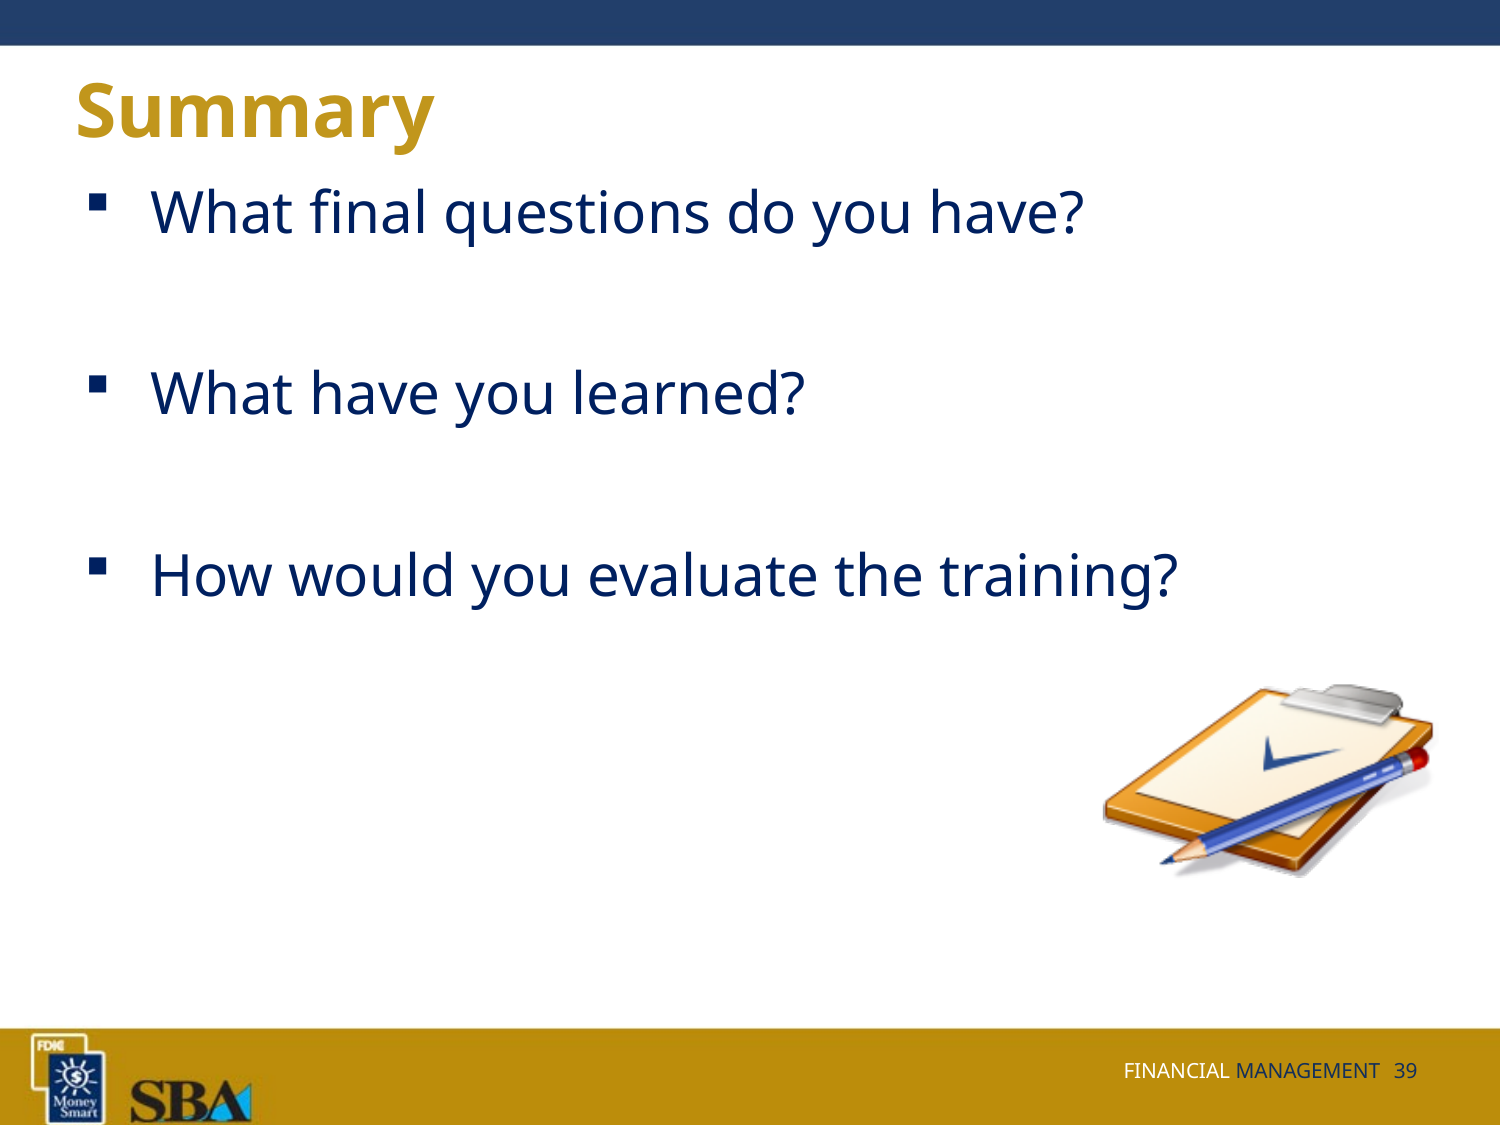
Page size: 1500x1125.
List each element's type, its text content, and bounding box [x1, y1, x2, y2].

title Summary [74, 61, 1426, 163]
list What final questions do you have? What have you learned? How would you evaluate the training? [74, 174, 1426, 876]
picture [0, 0, 1500, 1125]
